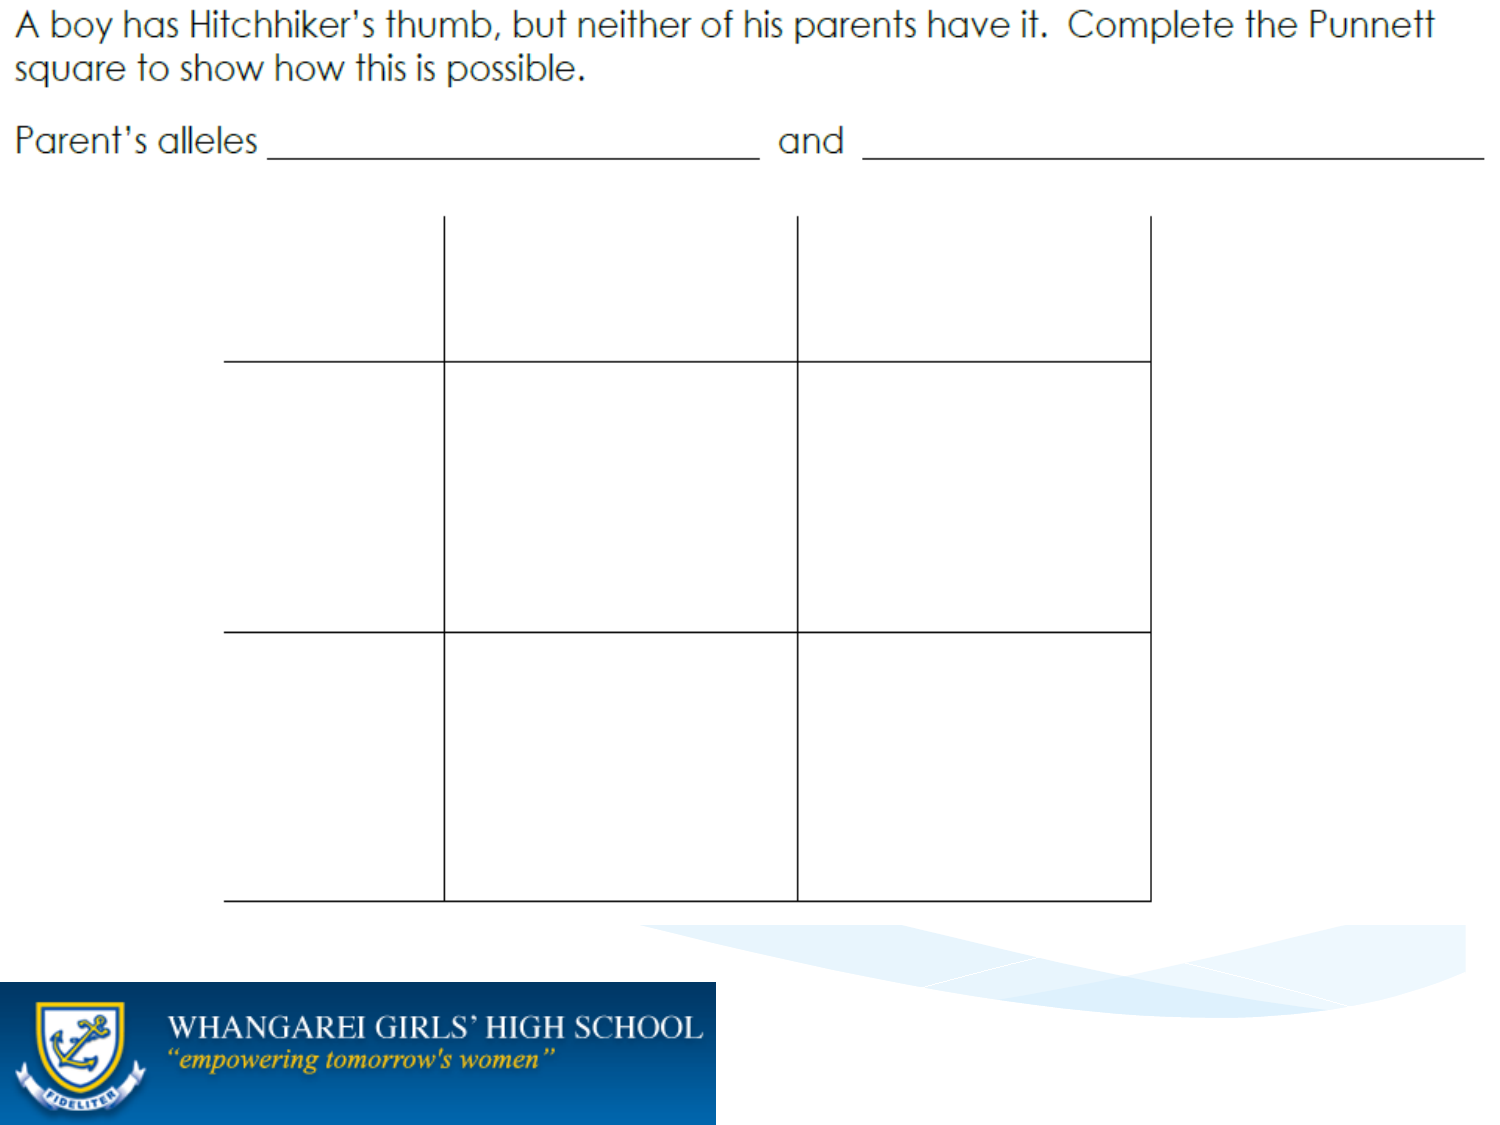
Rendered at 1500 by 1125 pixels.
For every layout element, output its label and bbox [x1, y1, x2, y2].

picture [0, 982, 716, 1125]
picture [0, 0, 1490, 926]
